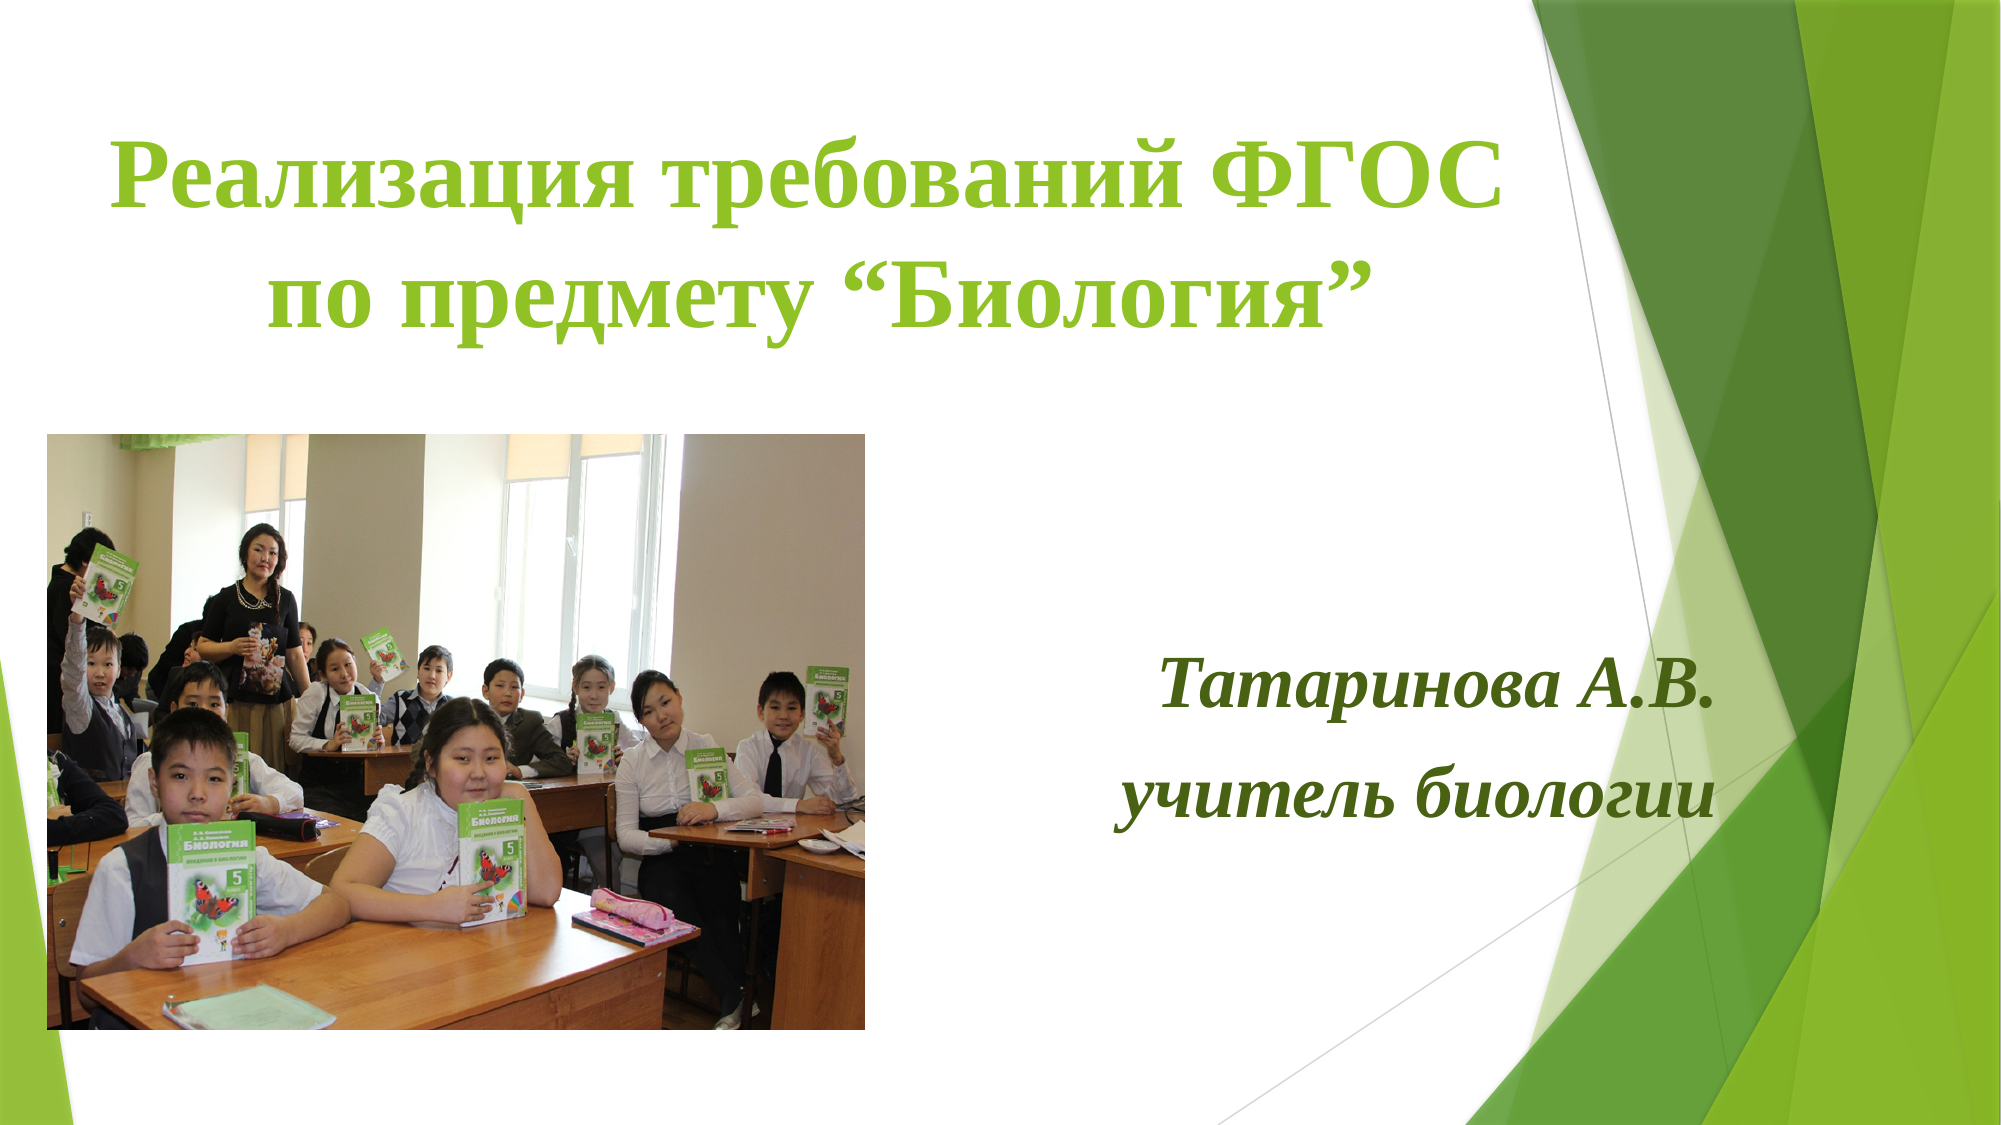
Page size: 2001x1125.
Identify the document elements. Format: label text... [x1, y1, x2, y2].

list Татаринова А.В. учитель биологии [868, 624, 1733, 1030]
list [46, 433, 865, 1031]
title Реализация требований ФГОС по предмету “Биология” [0, 99, 1644, 464]
